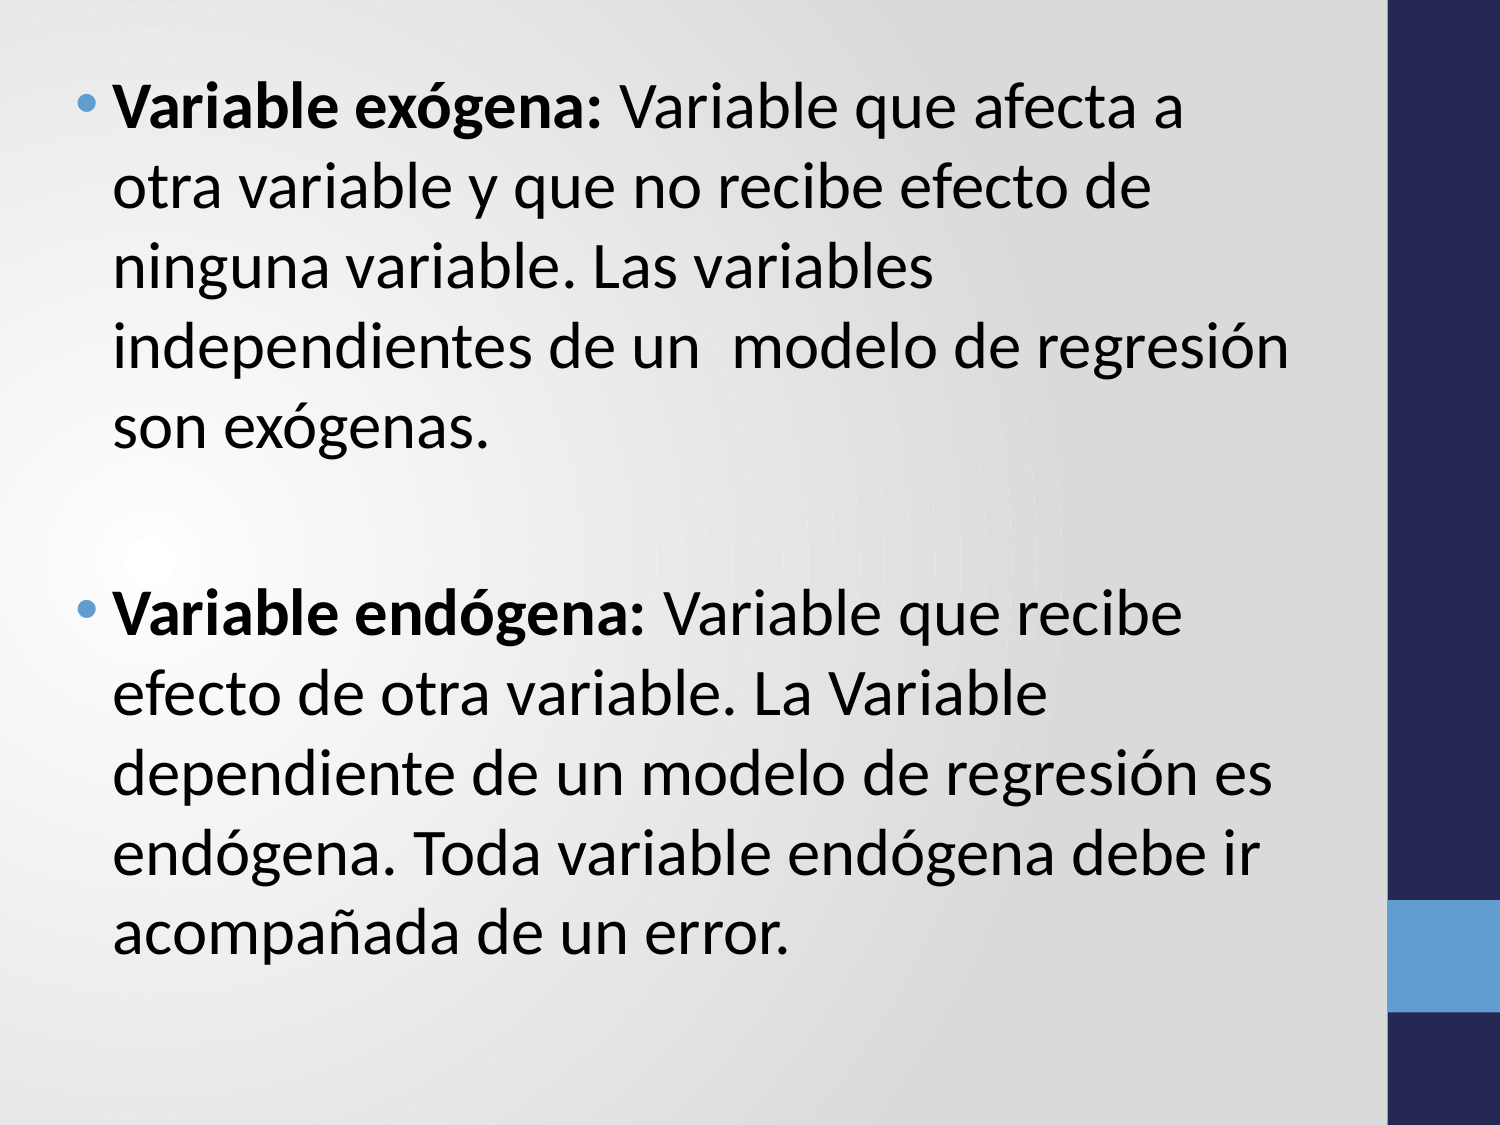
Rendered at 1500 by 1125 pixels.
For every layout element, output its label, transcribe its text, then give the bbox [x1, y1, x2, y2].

list Variable exógena: Variable que afecta a otra variable y que no recibe efecto de ninguna variable. Las variables independientes de un modelo de regresión son exógenas. Variable endógena: Variable que recibe efecto de otra variable. La Variable dependiente de un modelo de regresión es endógena. Toda variable endógena debe ir acompañada de un error. [41, 54, 1327, 1094]
